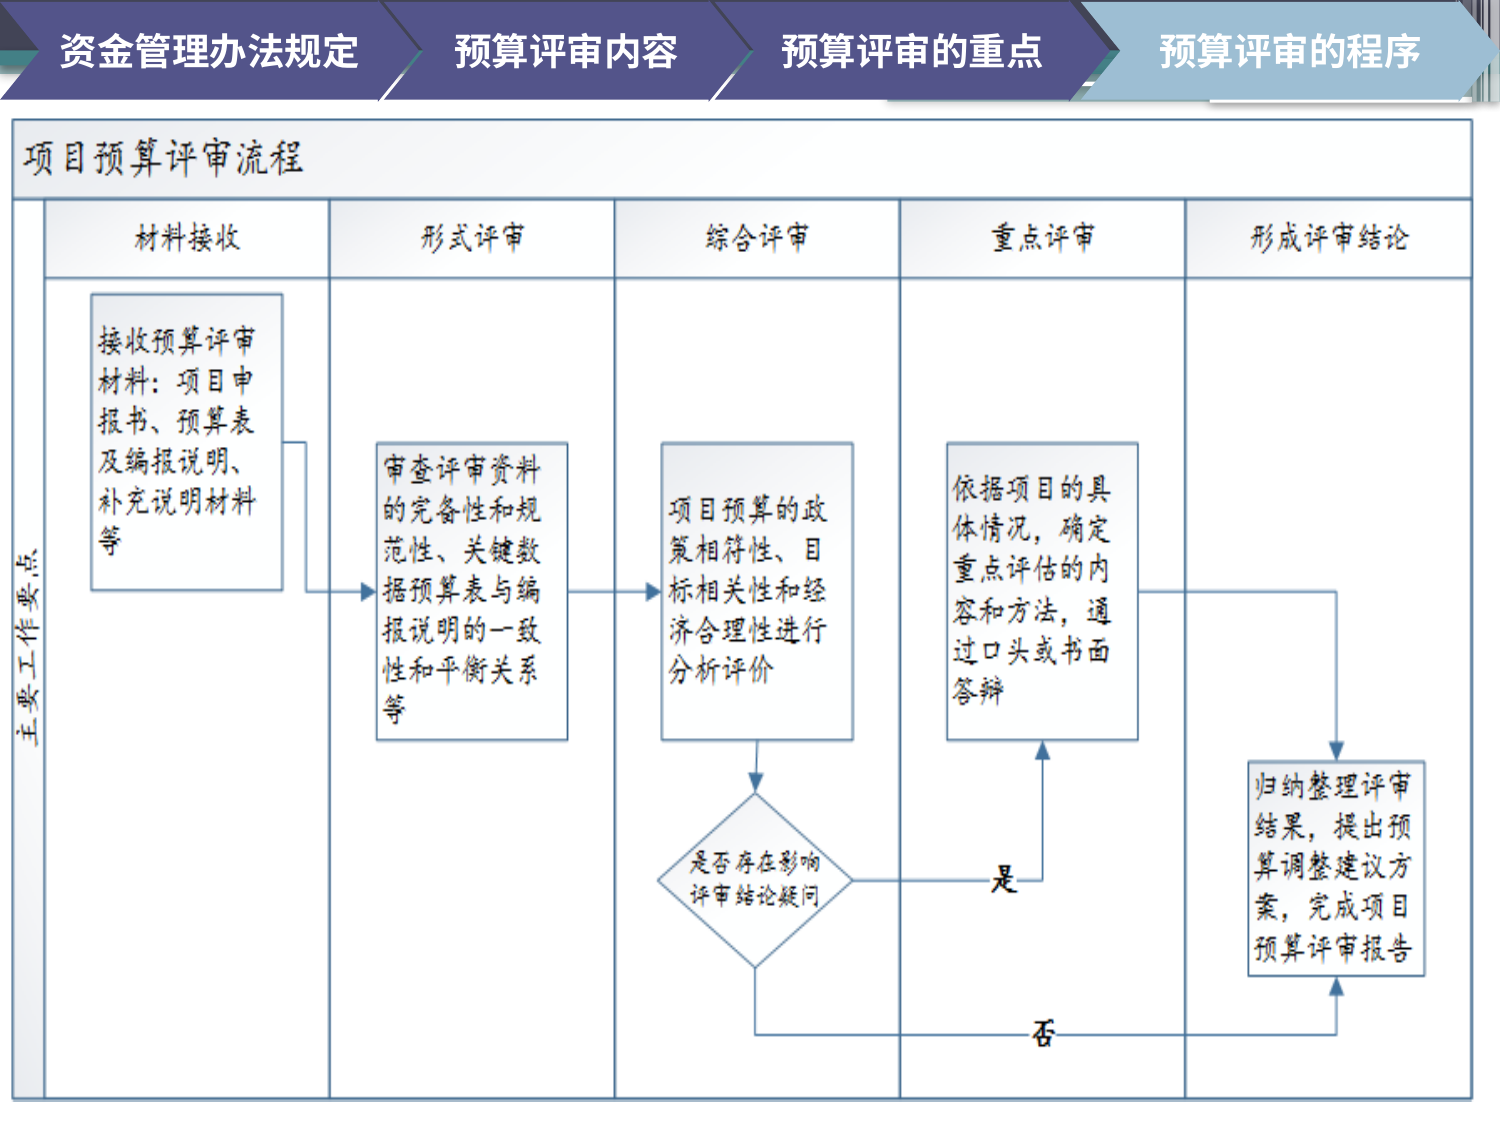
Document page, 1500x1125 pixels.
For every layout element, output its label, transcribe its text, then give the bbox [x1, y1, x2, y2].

text_box 预算评审内容 [382, 1, 751, 104]
text_box 预算评审的重点 [713, 1, 1112, 104]
picture [0, 116, 1477, 1102]
text_box 预算评审的程序 [1079, 1, 1500, 104]
text_box 资金管理办法规定 [0, 1, 420, 104]
